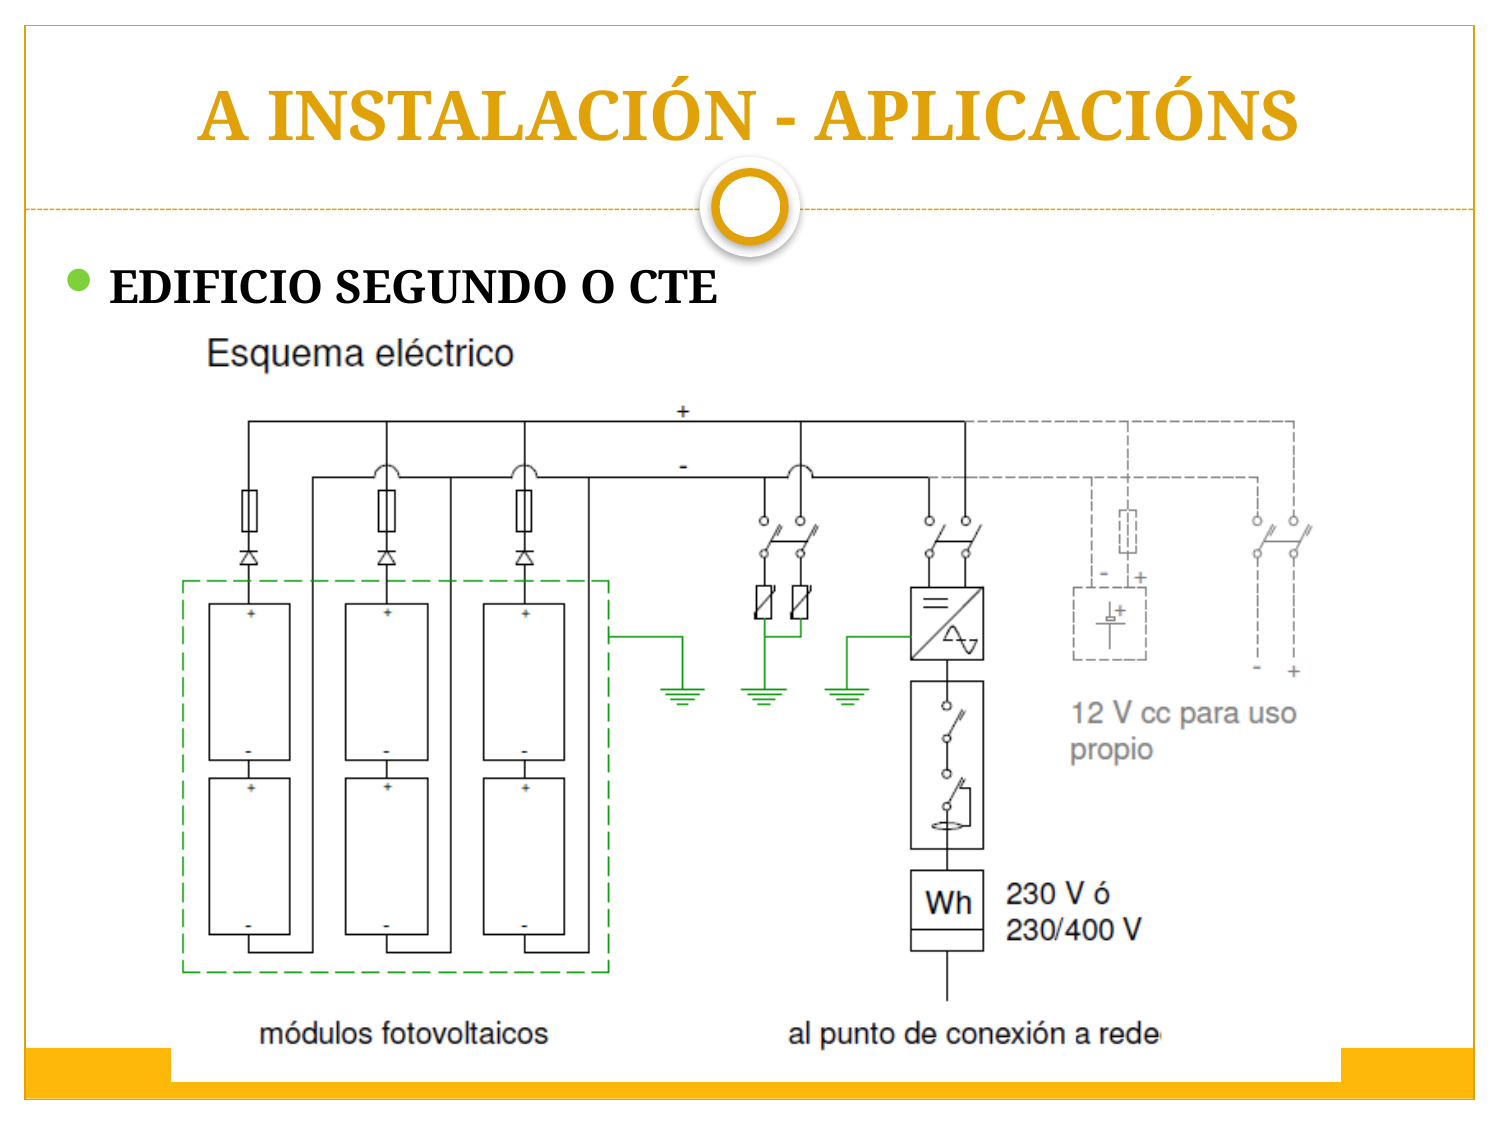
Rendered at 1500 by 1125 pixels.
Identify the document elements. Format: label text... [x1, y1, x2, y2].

list EDIFICIO SEGUNDO O CTE [49, 250, 1445, 1001]
picture [170, 314, 1341, 1082]
title A INSTALACIÓN - APLICACIÓNS [49, 37, 1450, 162]
